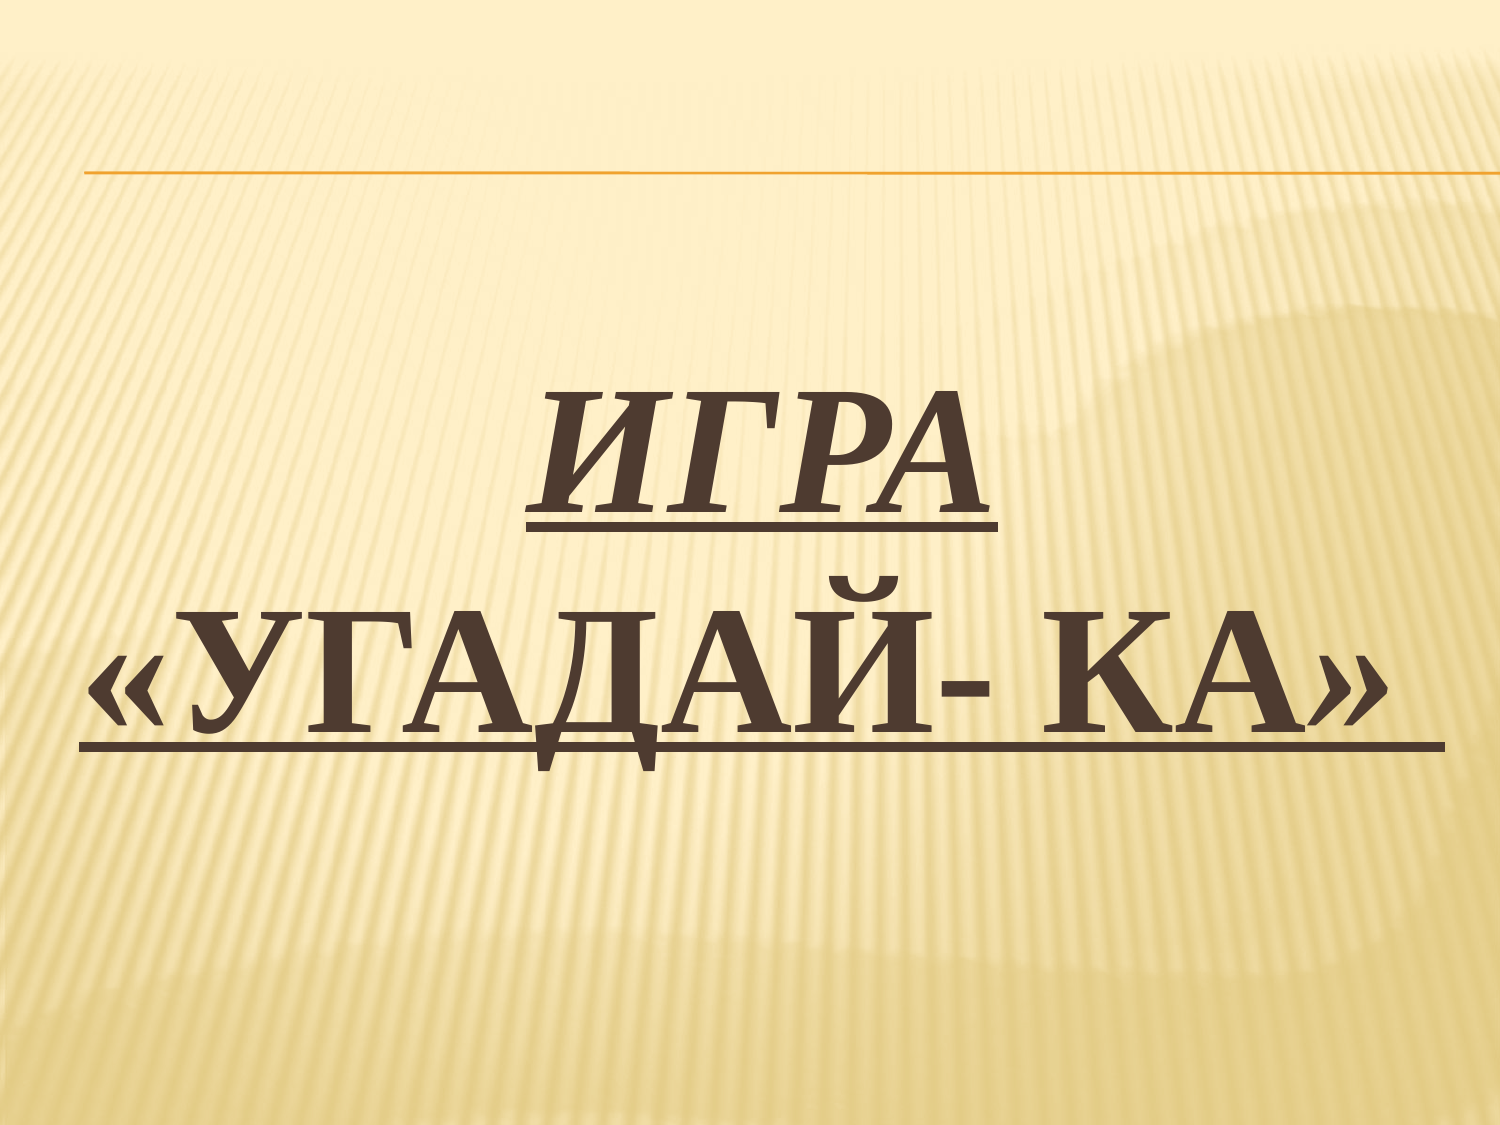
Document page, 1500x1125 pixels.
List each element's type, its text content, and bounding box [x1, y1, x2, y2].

title Игра «Угадай- ка» [49, 75, 1475, 1024]
